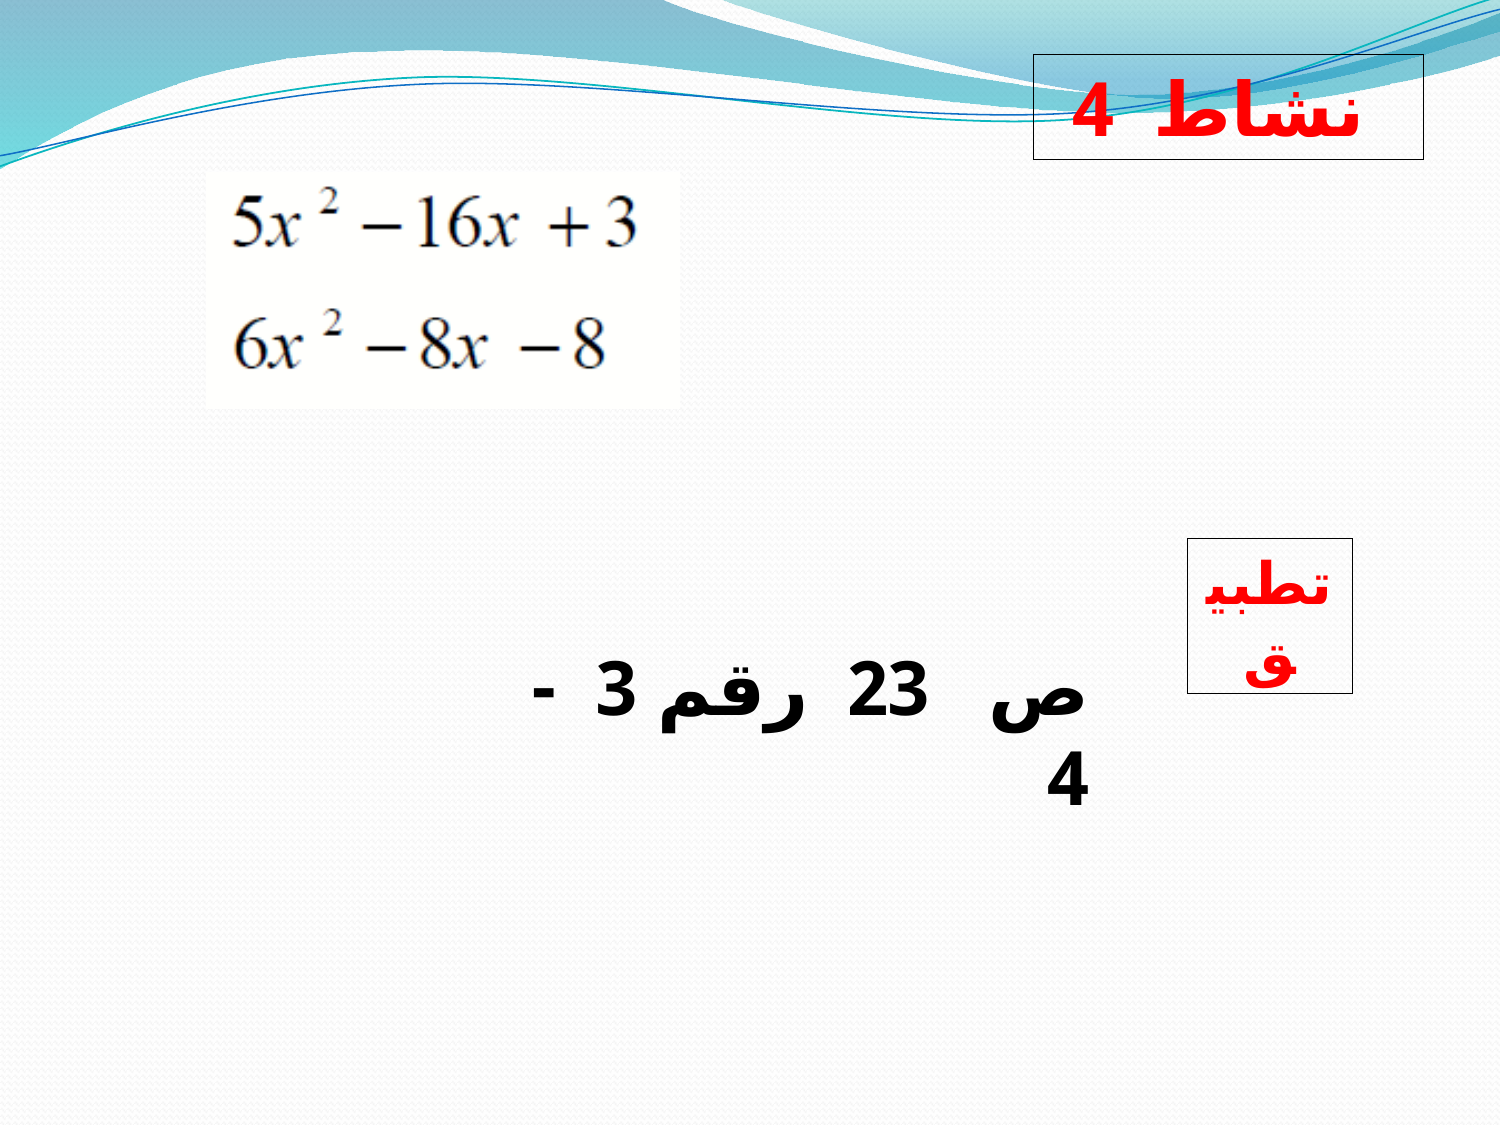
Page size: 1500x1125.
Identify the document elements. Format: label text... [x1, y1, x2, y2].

picture [206, 172, 680, 410]
text_box نشاط 4 [1033, 54, 1424, 160]
text_box ص 23 رقم 3 - 4 [442, 633, 1105, 829]
text_box تطبيق [1187, 538, 1353, 694]
